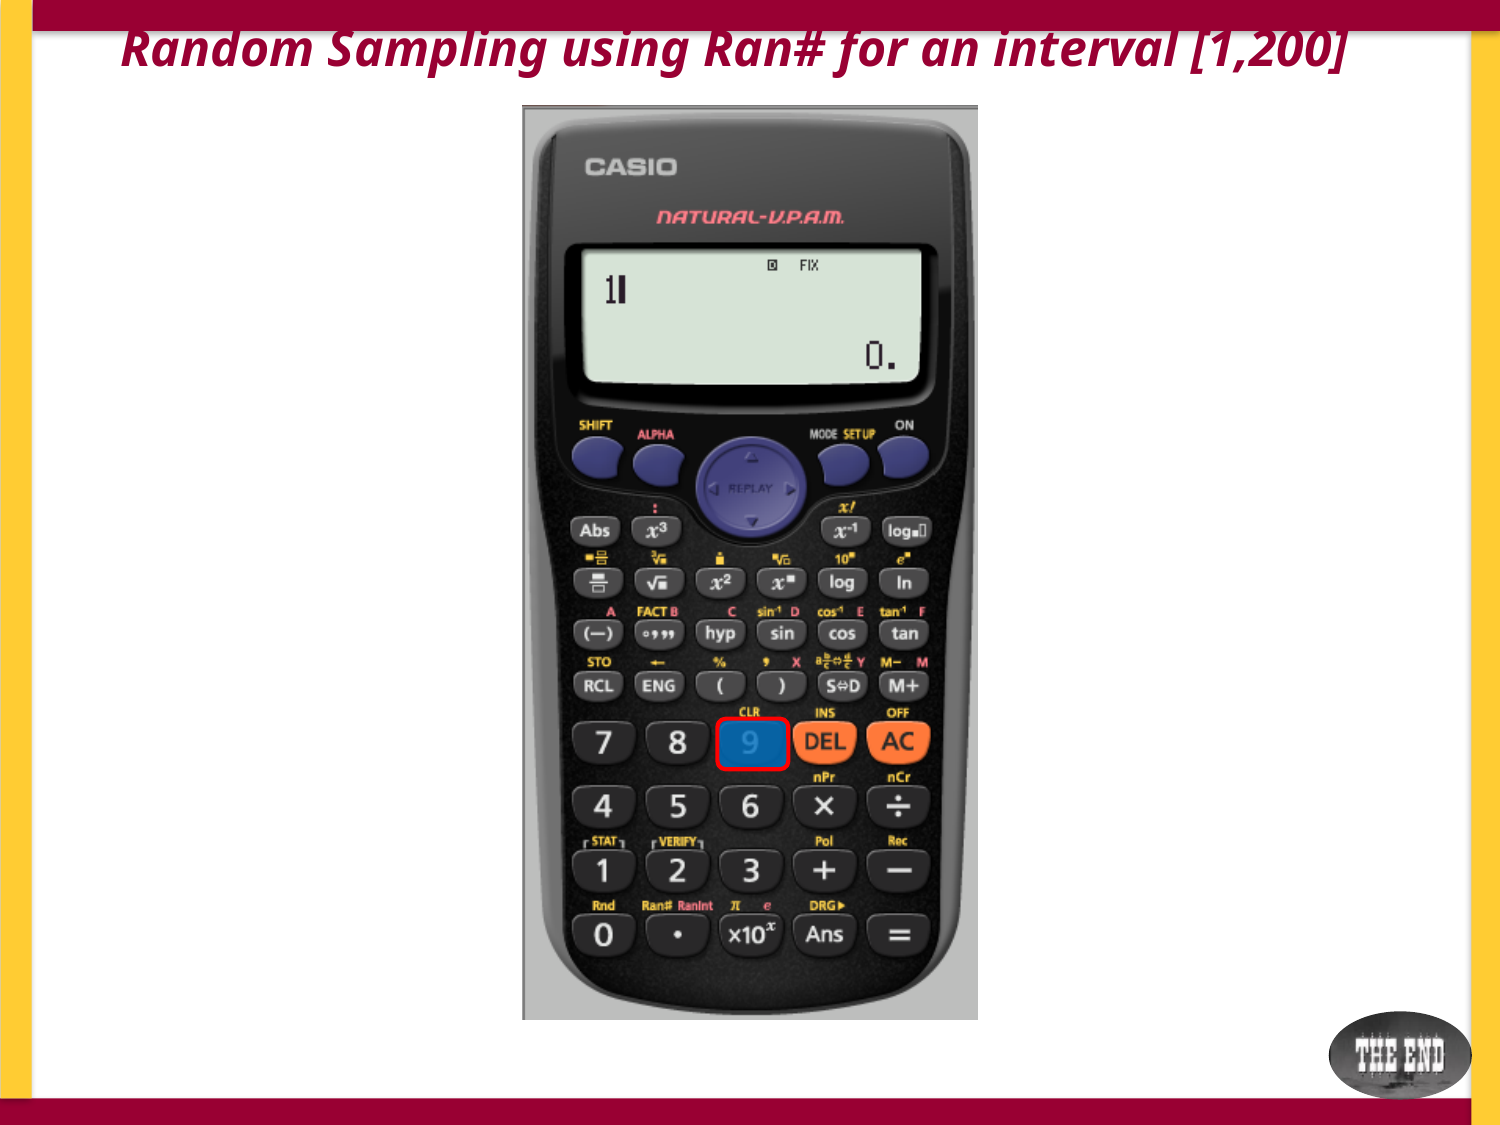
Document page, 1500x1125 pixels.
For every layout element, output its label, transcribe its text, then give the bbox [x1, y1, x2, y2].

picture [522, 105, 978, 1020]
picture [1328, 1011, 1472, 1100]
text_box Random Sampling using Ran# for an interval [1,200] [51, 9, 1418, 85]
